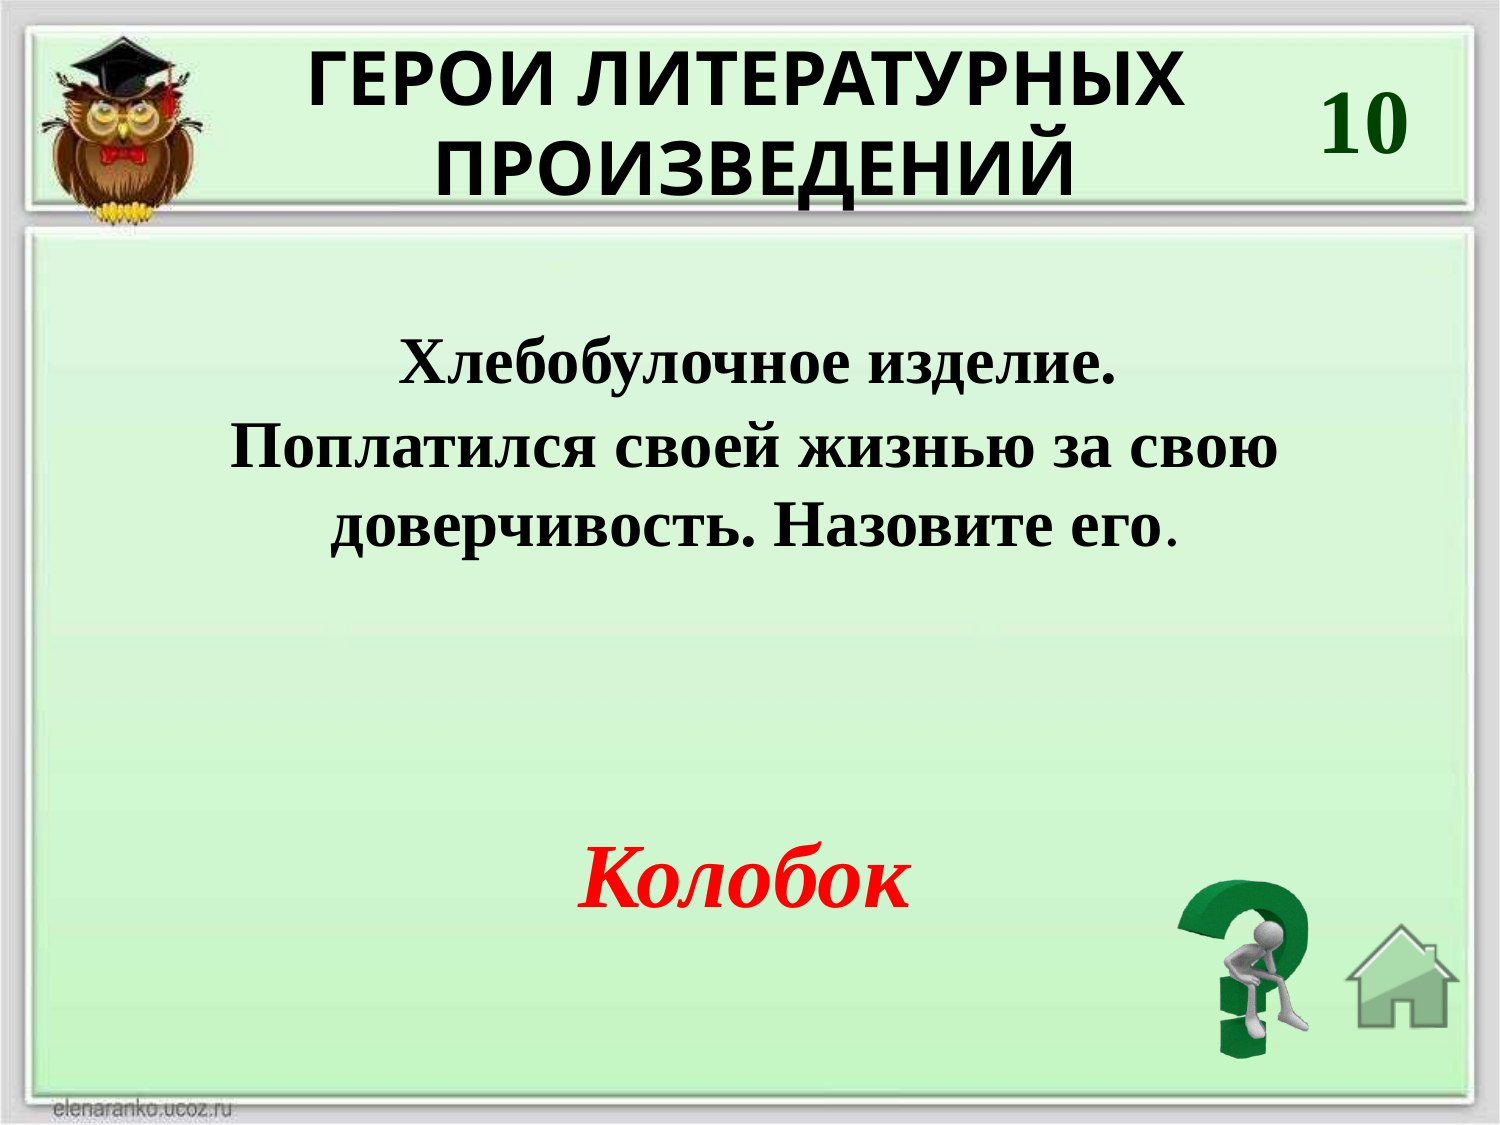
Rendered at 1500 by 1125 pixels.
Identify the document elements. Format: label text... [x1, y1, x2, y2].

text_box 10 [1281, 54, 1447, 180]
text_box Колобок [58, 808, 1430, 934]
picture [0, 0, 1500, 1125]
text_box Хлебобулочное изделие. Поплатился своей жизнью за свою доверчивость. Назовите его. [58, 292, 1453, 568]
text_box ГЕРОИ ЛИТЕРАТУРНЫХ ПРОИЗВЕДЕНИЙ [187, 23, 1325, 219]
